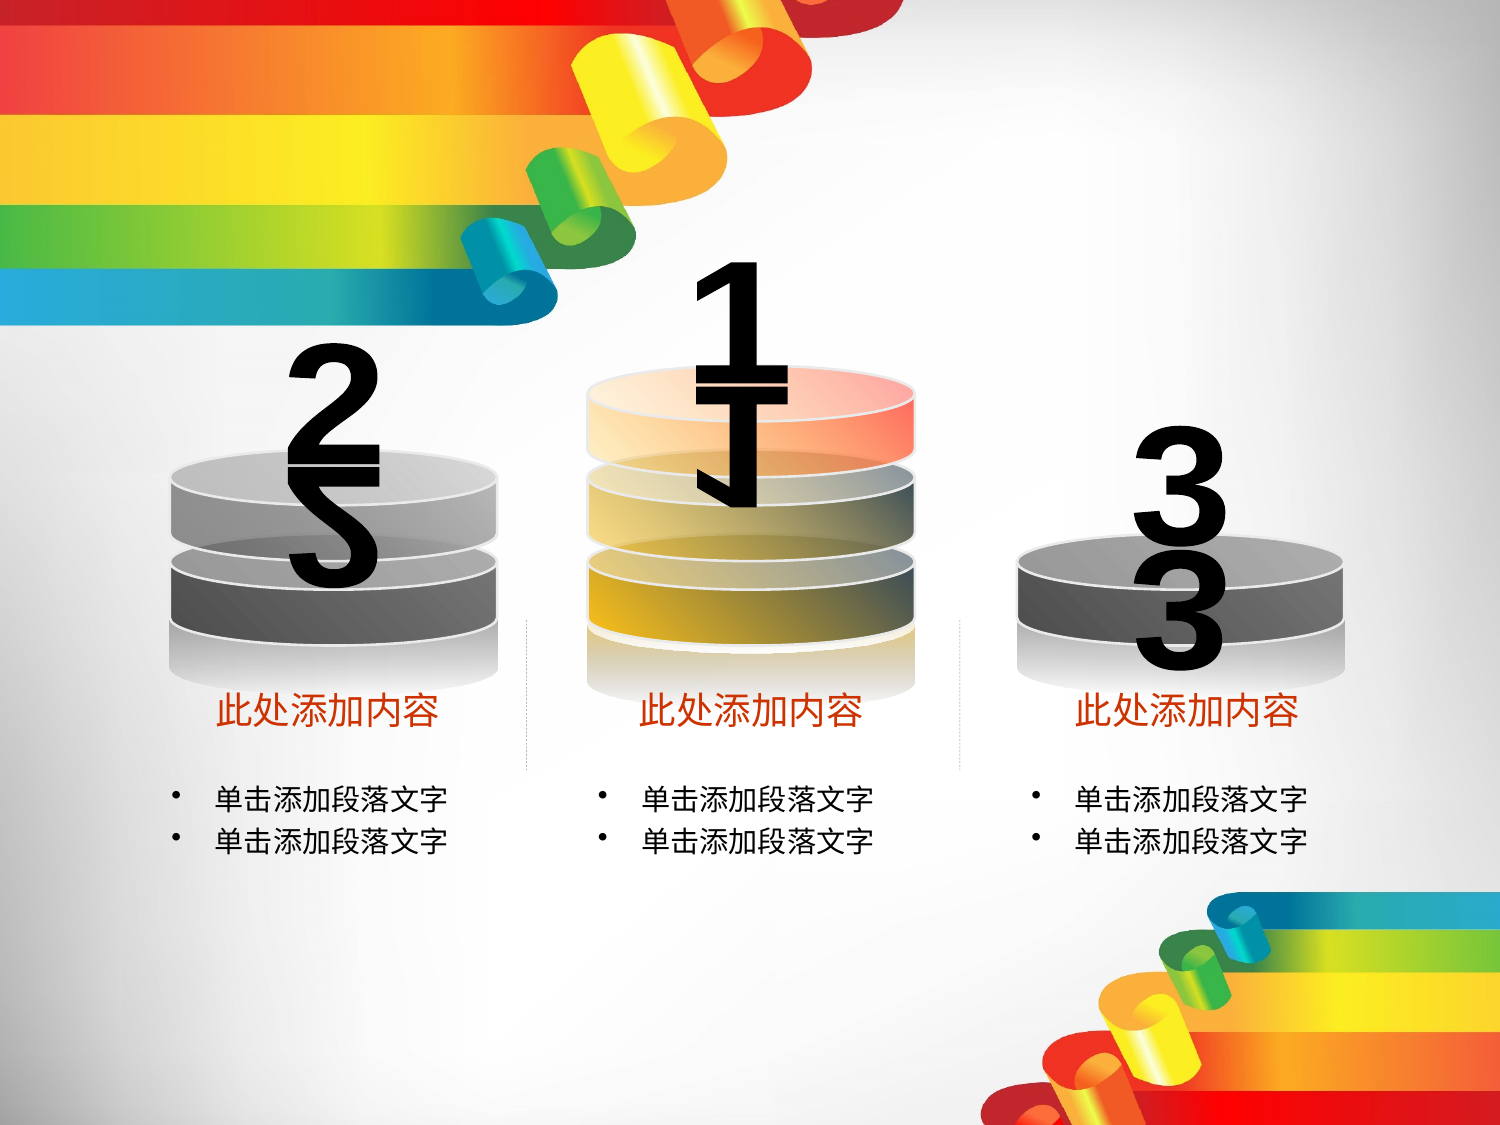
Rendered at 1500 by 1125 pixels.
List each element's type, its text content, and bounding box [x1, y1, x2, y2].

text_box 此处添加内容 [1007, 679, 1368, 740]
text_box [587, 367, 695, 476]
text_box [1133, 425, 1226, 671]
text_box [788, 366, 915, 477]
text_box [380, 450, 498, 533]
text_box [587, 533, 915, 710]
text_box 此处添加内容 [157, 679, 498, 740]
text_box [169, 450, 287, 533]
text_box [287, 343, 380, 589]
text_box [695, 262, 788, 508]
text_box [169, 533, 498, 696]
picture [0, 0, 1500, 1125]
text_box 单击添加段落文字 单击添加段落文字 [1016, 766, 1367, 866]
text_box 单击添加段落文字 单击添加段落文字 [156, 766, 508, 866]
text_box [587, 464, 915, 533]
text_box 单击添加段落文字 单击添加段落文字 [583, 766, 934, 866]
text_box 此处添加内容 [585, 679, 917, 740]
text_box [1016, 533, 1345, 696]
